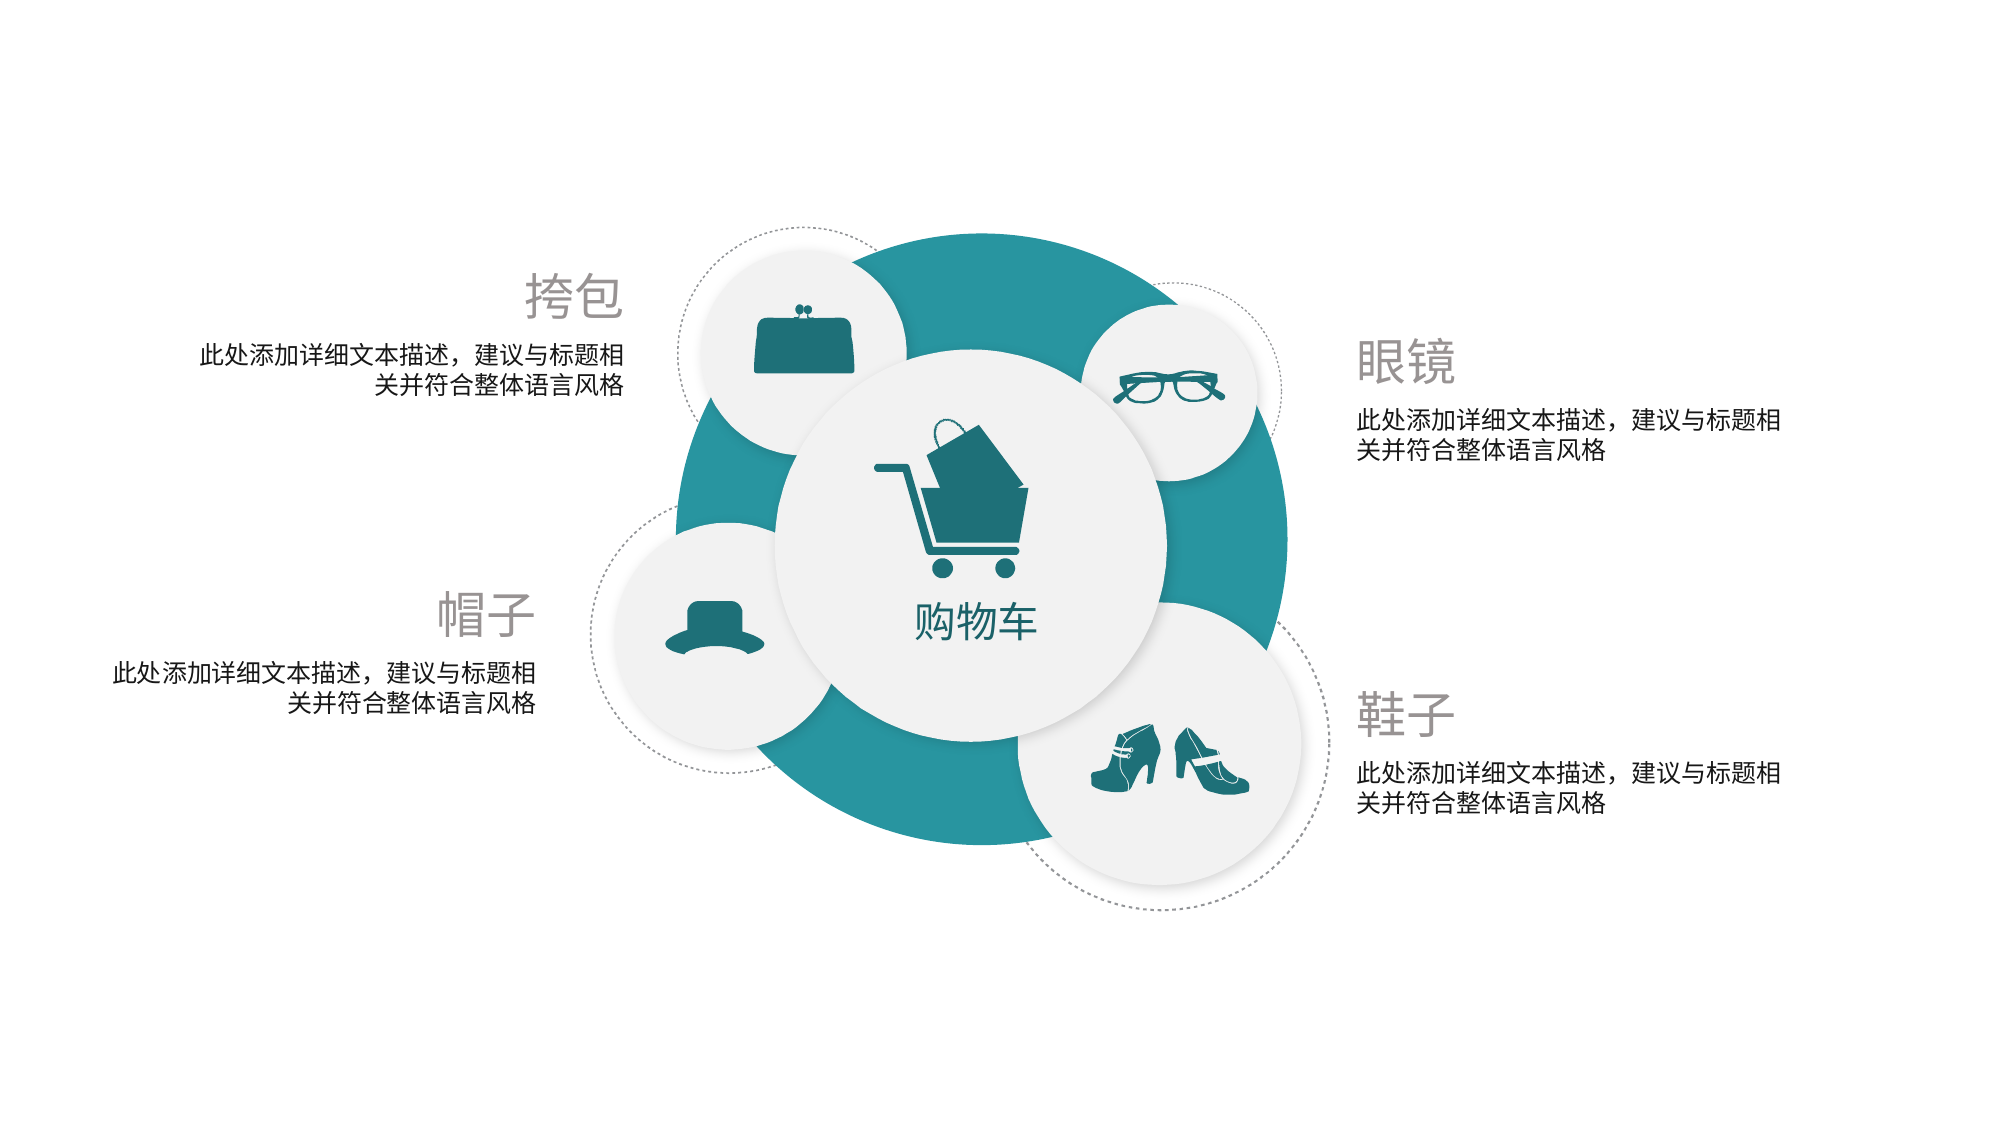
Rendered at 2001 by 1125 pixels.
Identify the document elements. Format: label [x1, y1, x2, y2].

text_box [1341, 324, 1806, 473]
text_box [589, 226, 1331, 912]
text_box [175, 259, 640, 408]
text_box [87, 578, 552, 726]
text_box [1341, 677, 1806, 826]
